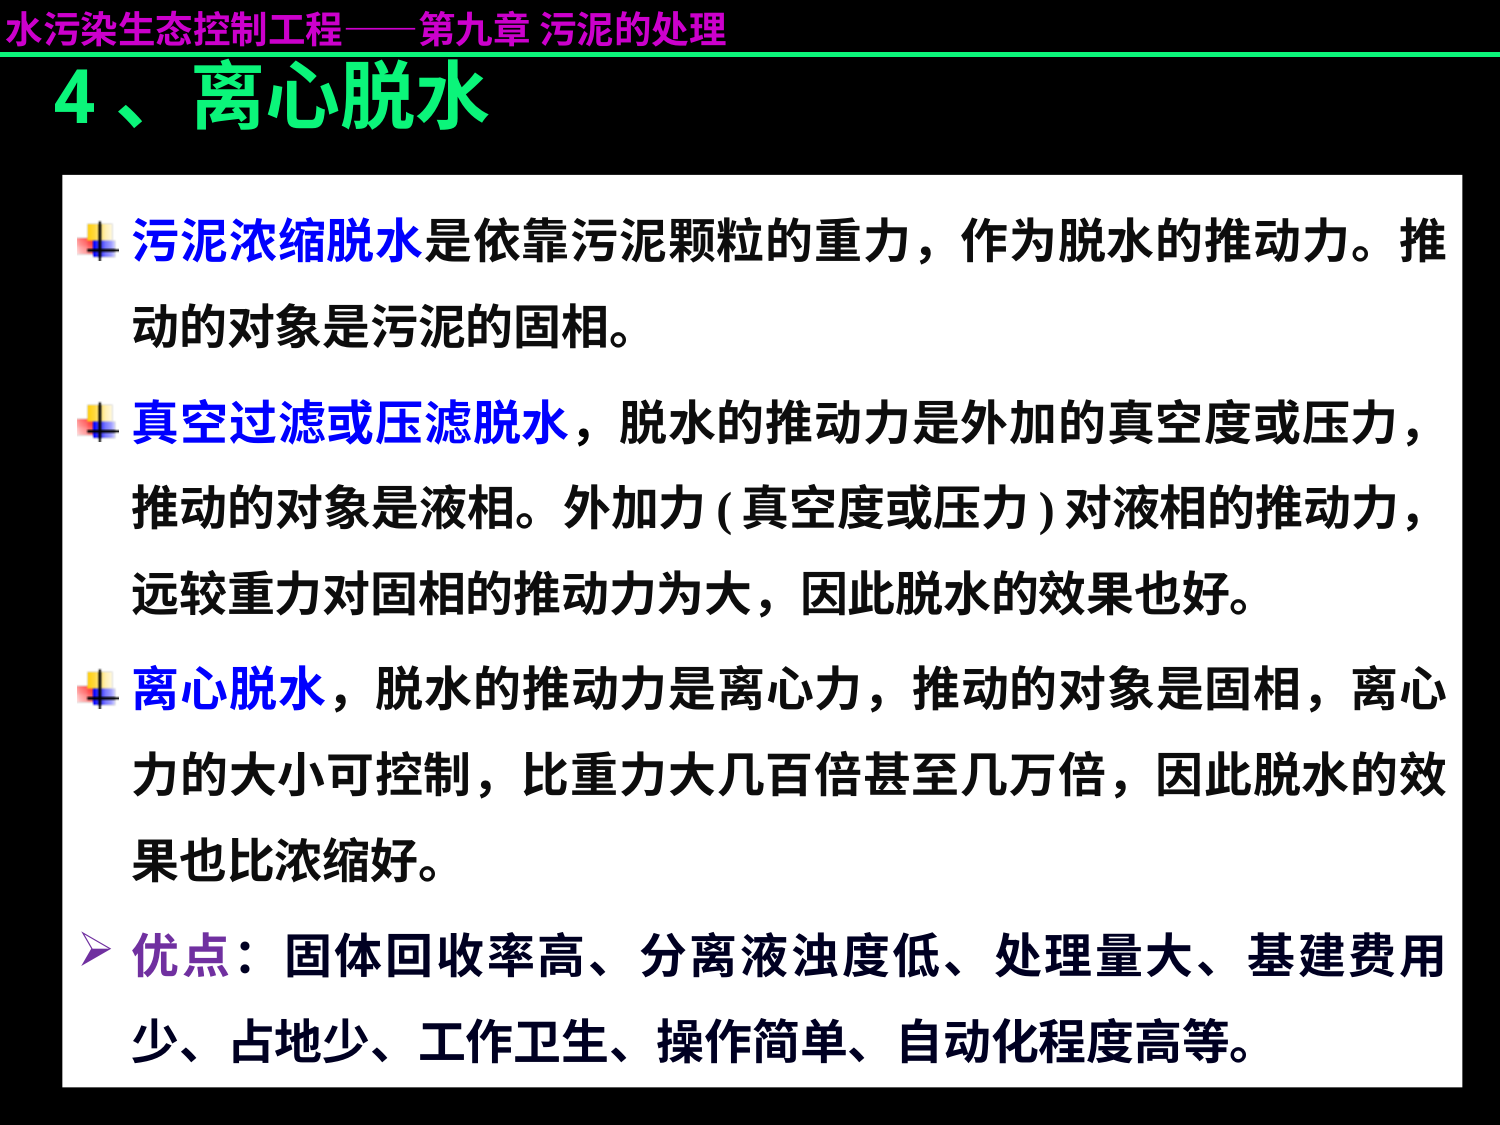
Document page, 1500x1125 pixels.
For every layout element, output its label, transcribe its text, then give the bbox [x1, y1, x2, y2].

list 污泥浓缩脱水是依靠污泥颗粒的重力，作为脱水的推动力。推动的对象是污泥的固相。 真空过滤或压滤脱水，脱水的推动力是外加的真空度或压力，推动的对象是液相。外加力(真空度或压力)对液相的推动力，远较重力对固相的推动力为大，因此脱水的效果也好。 离心脱水，脱水的推动力是离心力，推动的对象是固相，离心力的大小可控制，比重力大几百倍甚至几万倍，因此脱水的效果也比浓缩好。 优点：固体回收率高、分离液浊度低、处理量大、基建费用少、占地少、工作卫生、操作简单、自动化程度高等。 [62, 174, 1463, 1088]
picture [77, 219, 119, 261]
title 4、离心脱水 [37, 0, 1388, 188]
picture [77, 667, 119, 709]
picture [77, 400, 119, 442]
